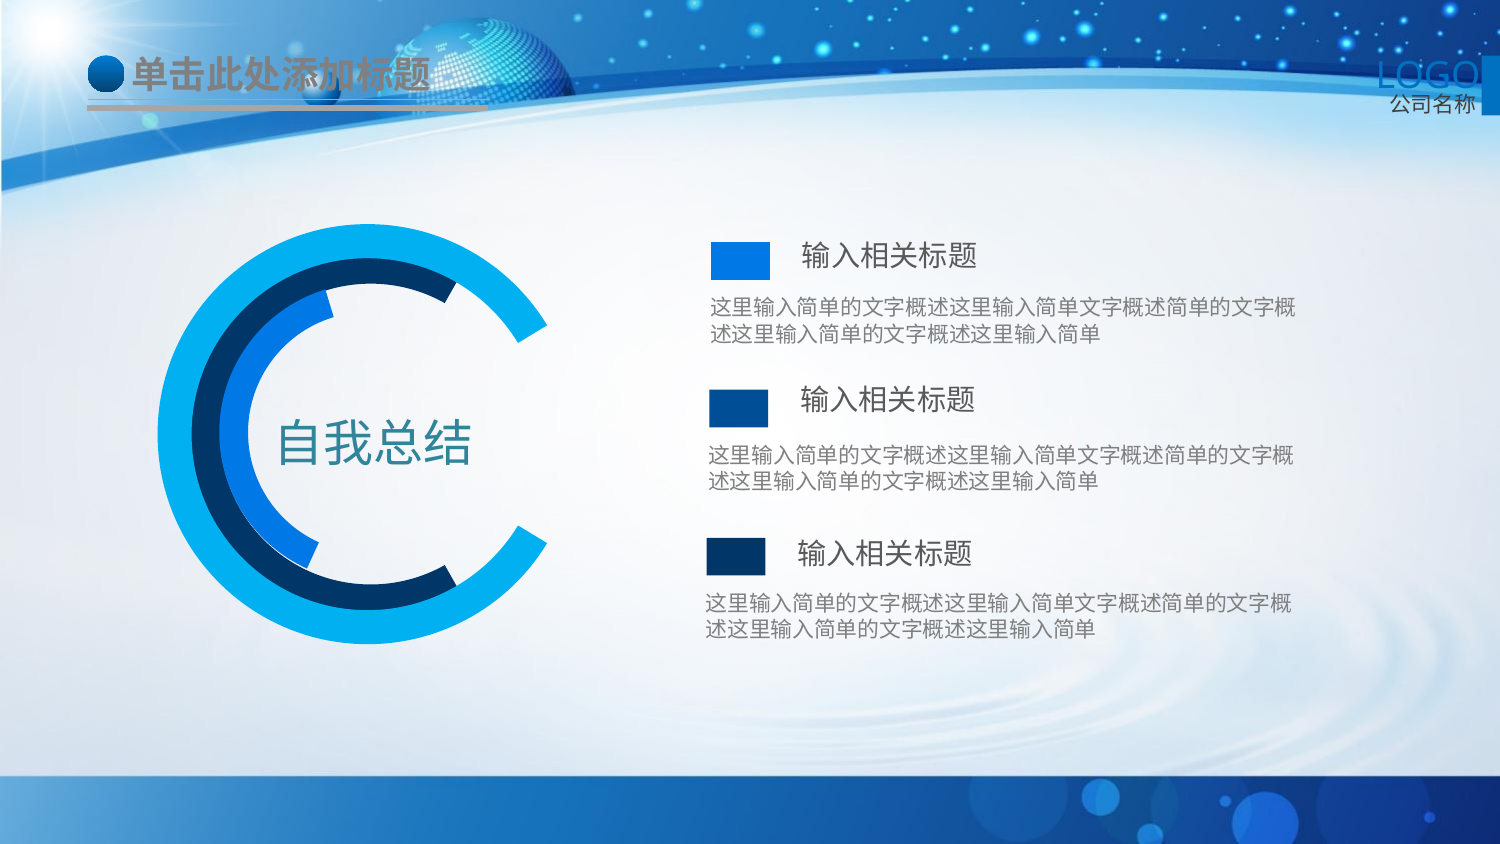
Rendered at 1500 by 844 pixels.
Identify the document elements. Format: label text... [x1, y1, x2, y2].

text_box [693, 374, 1320, 506]
text_box [157, 224, 548, 645]
text_box [85, 53, 127, 95]
text_box [1480, 54, 1500, 117]
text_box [695, 229, 1321, 358]
text_box 单击此处添加标题 [116, 43, 490, 99]
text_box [690, 527, 1317, 654]
text_box 自我总结 [258, 403, 591, 479]
text_box 公司名称 [1374, 83, 1492, 125]
text_box [192, 259, 457, 610]
picture [0, 0, 1500, 844]
text_box LOGO [1360, 43, 1496, 104]
text_box [219, 289, 334, 569]
